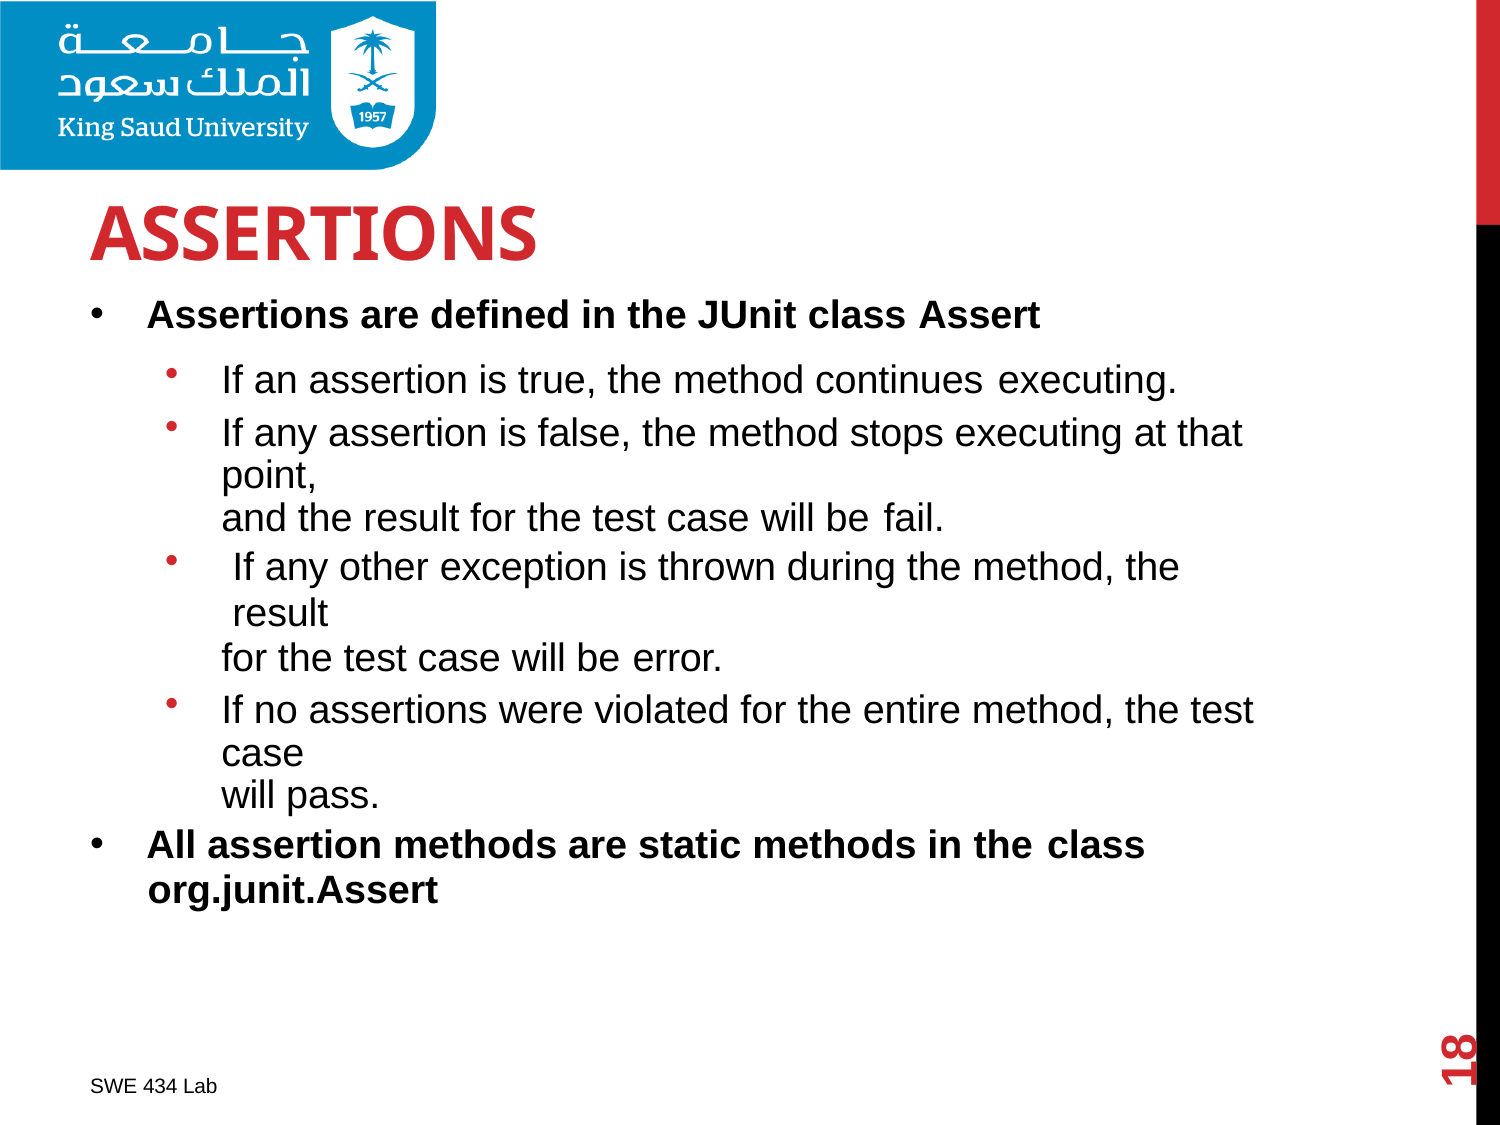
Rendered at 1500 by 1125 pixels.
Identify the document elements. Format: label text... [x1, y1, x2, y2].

text_box Assertions are defined in the JUnit class Assert If an assertion is true, the method continues executing. If any assertion is false, the method stops executing at that point, and the result for the test case will be fail. If any other exception is thrown during the method, the result for the test case will be error. If no assertions were violated for the entire method, the test case will pass. All assertion methods are static methods in the class org.junit.Assert [87, 373, 1300, 912]
text_box [0, 0, 438, 175]
title ASSERTIONS [75, 184, 1425, 373]
footer SWE 434 Lab [87, 1074, 220, 1125]
text_box 18 [1433, 1030, 1489, 1091]
